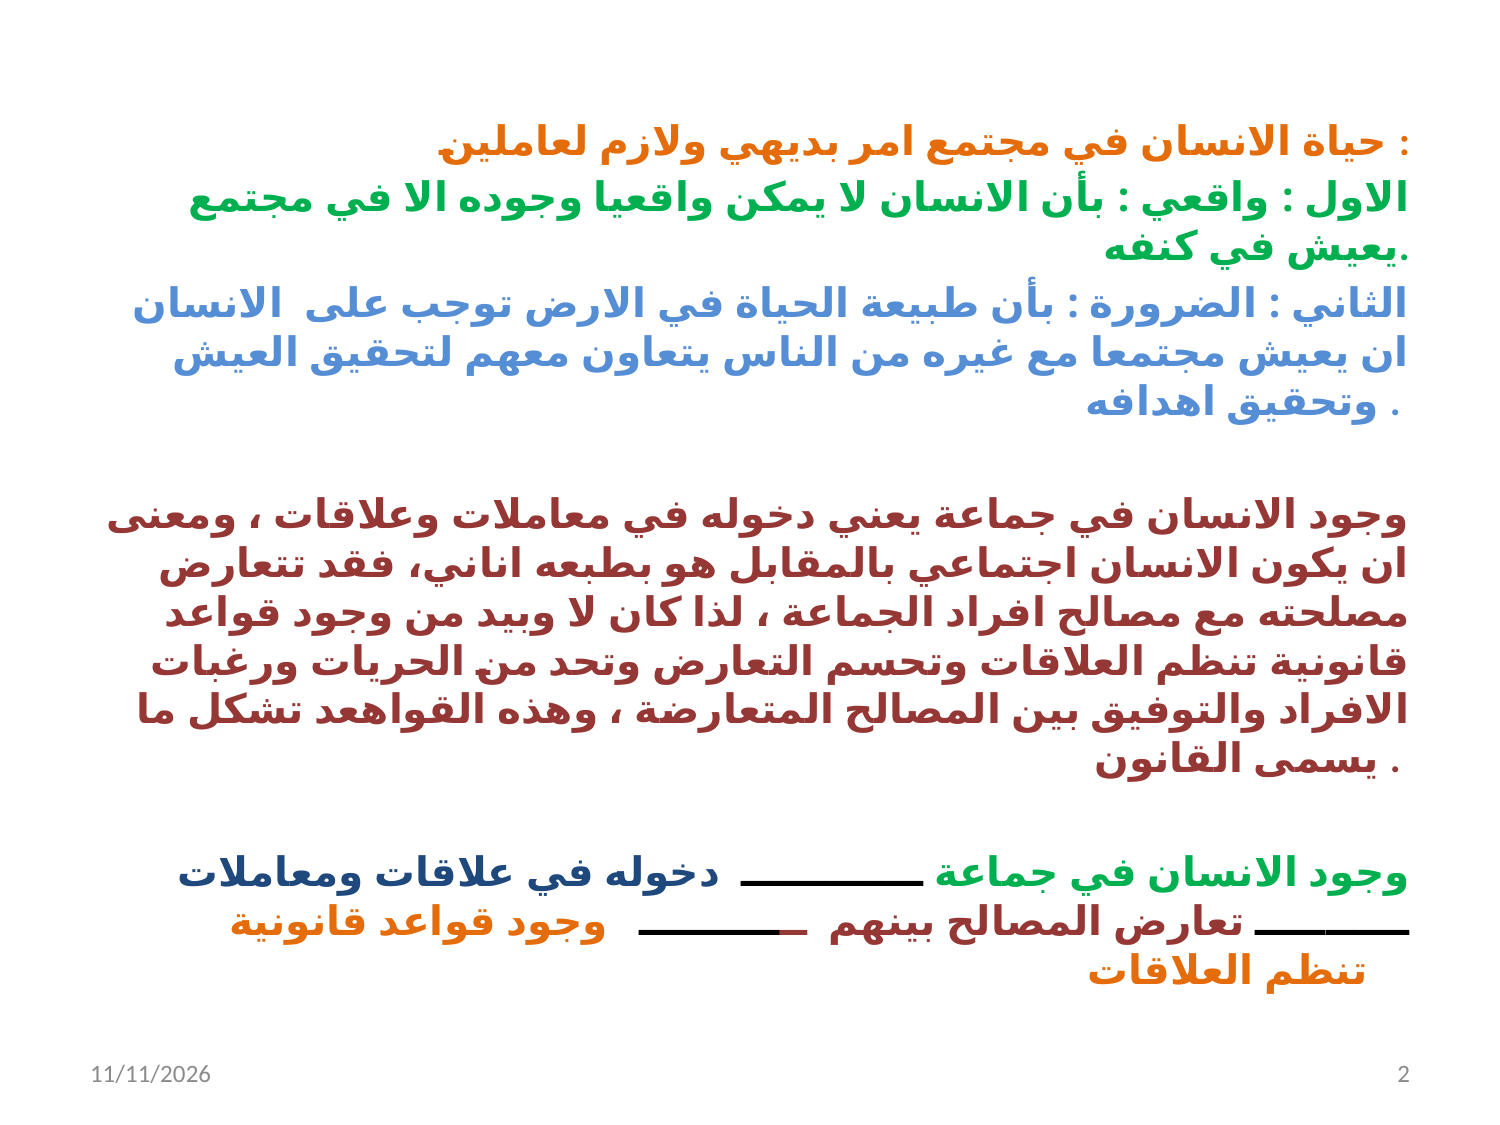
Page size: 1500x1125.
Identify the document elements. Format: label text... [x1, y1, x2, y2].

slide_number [75, 1042, 425, 1103]
slide_number 2 [1074, 1042, 1425, 1103]
list حياة الانسان في مجتمع امر بديهي ولازم لعاملين : الاول : واقعي : بأن الانسان لا يمكن واقعيا وجوده الا في مجتمع يعيش في كنفه. الثاني : الضرورة : بأن طبيعة الحياة في الارض توجب على الانسان ان يعيش مجتمعا مع غيره من الناس يتعاون معهم لتحقيق العيش وتحقيق اهدافه . وجود الانسان في جماعة يعني دخوله في معاملات وعلاقات ، ومعنى ان يكون الانسان اجتماعي بالمقابل هو بطبعه اناني، فقد تتعارض مصلحته مع مصالح افراد الجماعة ، لذا كان لا وبيد من وجود قواعد قانونية تنظم العلاقات وتحسم التعارض وتحد من الحريات ورغبات الافراد والتوفيق بين المصالح المتعارضة ، وهذه القواهعد تشكل ما يسمى القانون . وجود الانسان في جماعة ـــــــــــــ دخوله في علاقات ومعاملات ـــــــــــ تعارض المصالح بينهم ــــــــــــ وجود قواعد قانونية تنظم العلاقات [75, 50, 1425, 1005]
